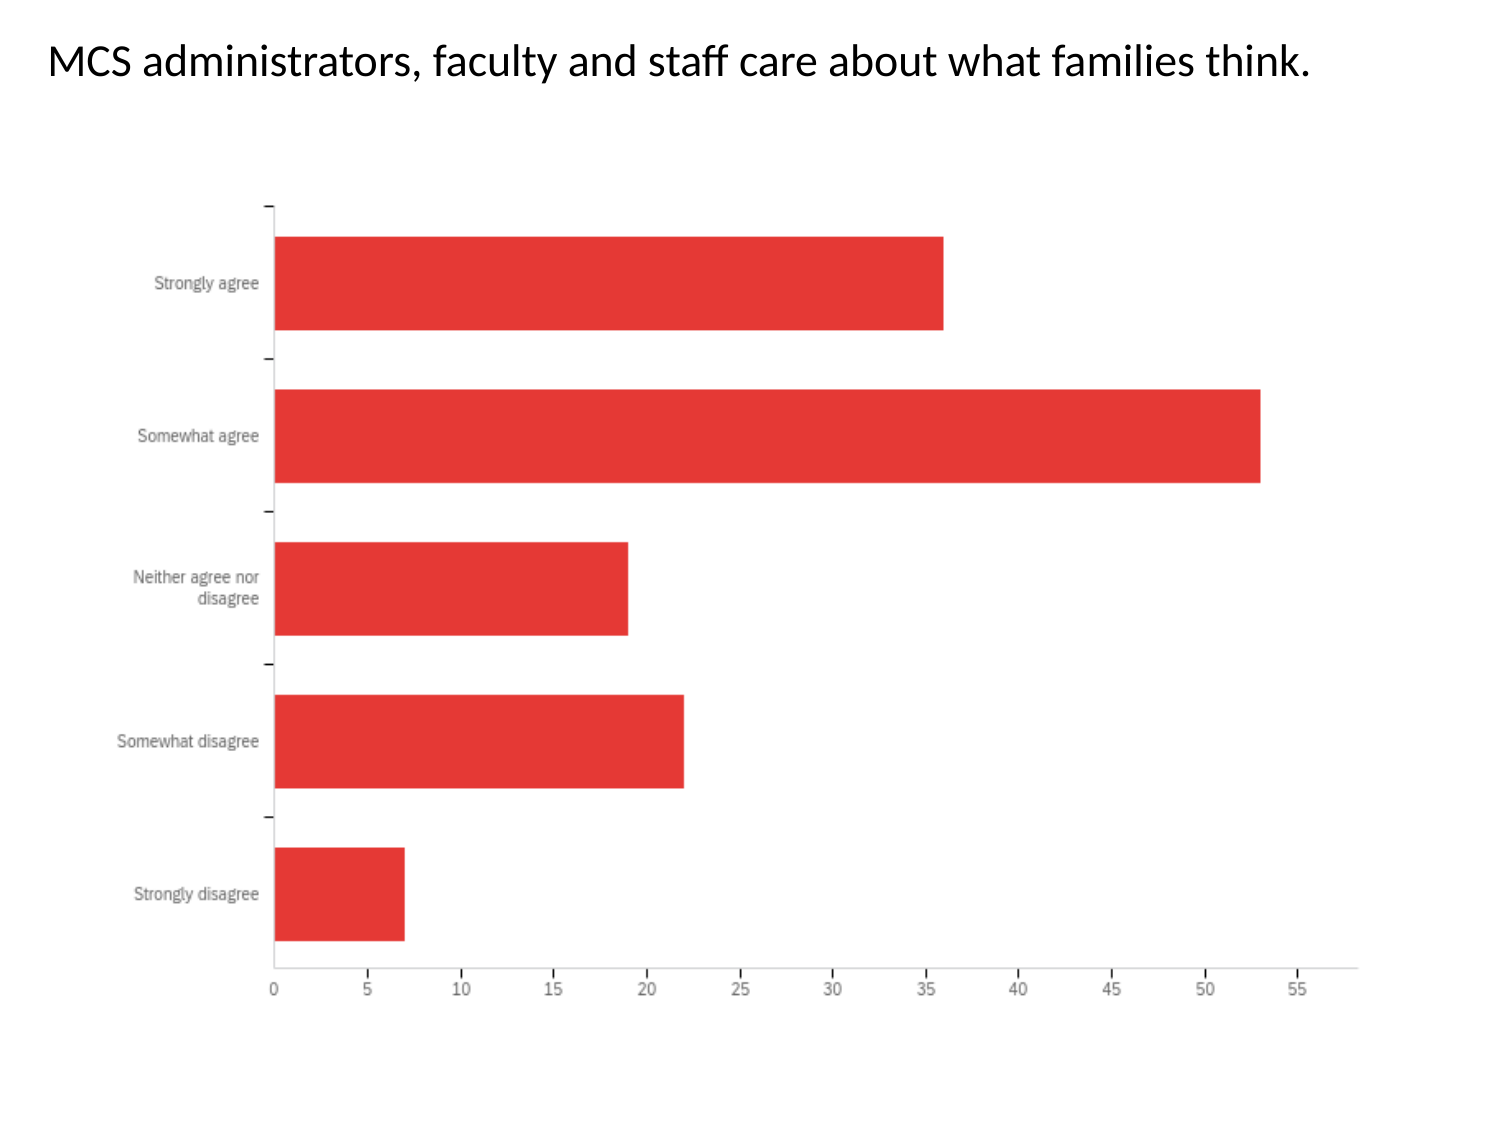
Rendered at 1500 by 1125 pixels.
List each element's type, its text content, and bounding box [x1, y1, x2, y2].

picture [93, 196, 1407, 1018]
text_box MCS administrators, faculty and staff care about what families think. [32, 22, 1383, 84]
